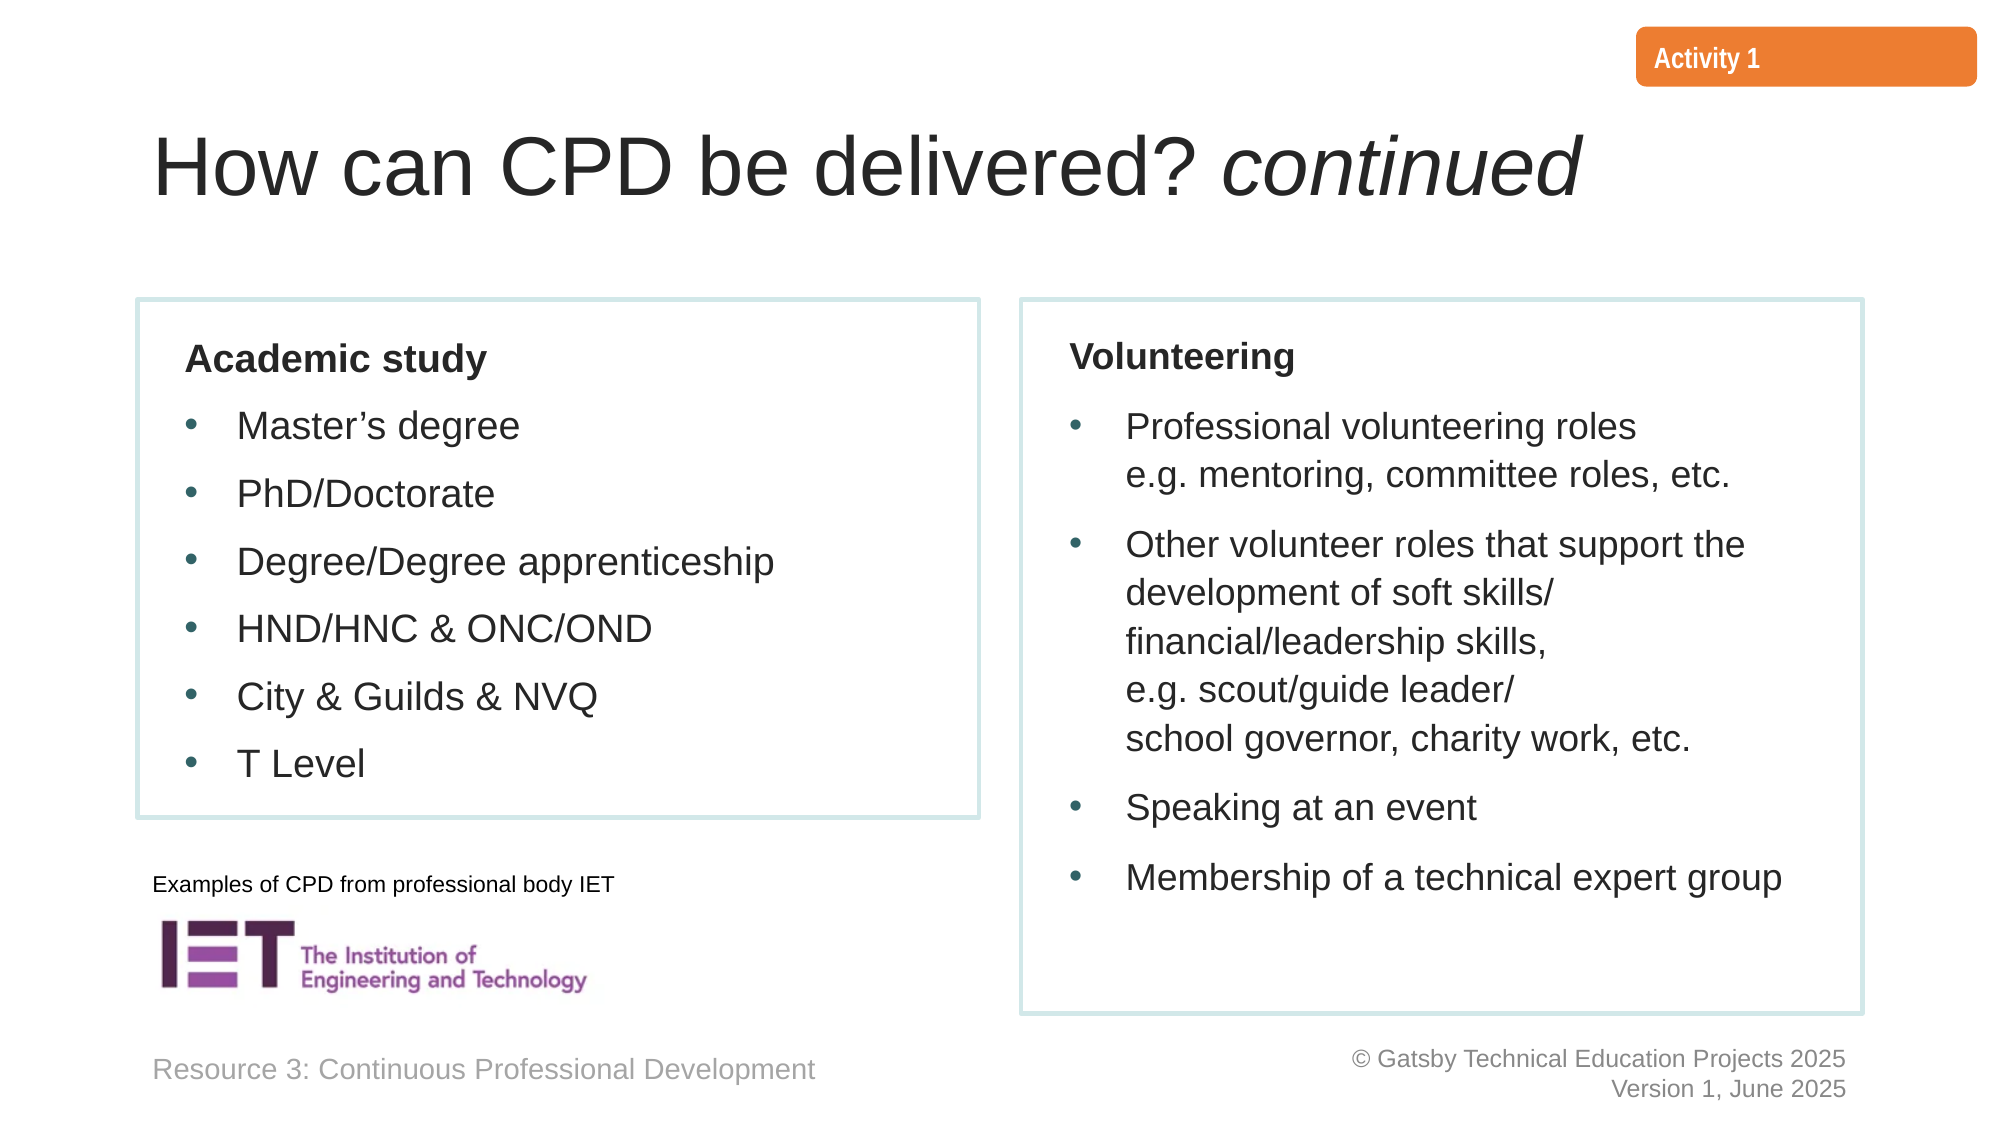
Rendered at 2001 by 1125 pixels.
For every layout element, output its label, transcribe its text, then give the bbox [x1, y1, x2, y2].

picture [137, 886, 628, 1009]
title How can CPD be delivered? continued [137, 59, 1863, 278]
text_box Examples of CPD from professional body IET [137, 862, 755, 905]
text_box Activity 1 [1636, 26, 1978, 87]
list Academic study Master’s degree PhD/Doctorate Degree/Degree apprenticeship HND/HNC & ONC/OND City & Guilds & NVQ T Level [135, 297, 981, 820]
text_box Volunteering Professional volunteering roles e.g. mentoring, committee roles, etc. Other volunteer roles that support the development of soft skills/ financial/leadership skills, e.g. scout/guide leader/ school governor, charity work, etc. Speaking at an event Membership of a technical expert group [1021, 299, 1863, 1014]
